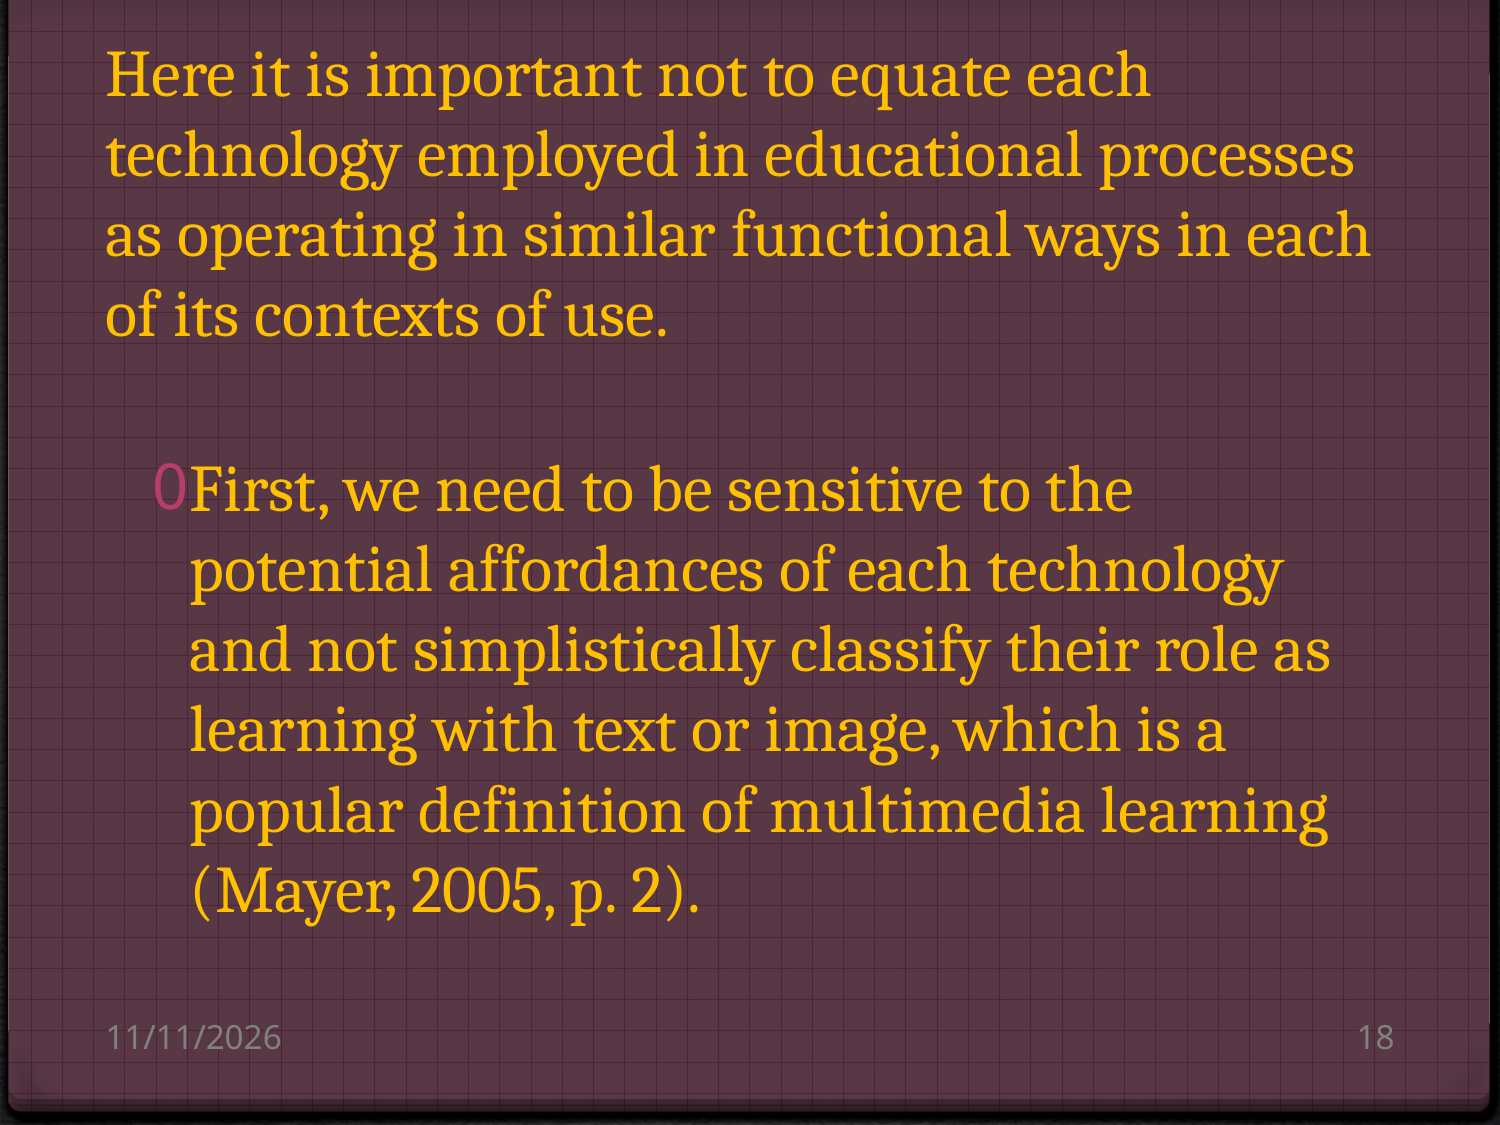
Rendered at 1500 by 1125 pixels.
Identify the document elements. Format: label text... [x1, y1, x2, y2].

list First, we need to be sensitive to the potential affordances of each technology and not simplistically classify their role as learning with text or image, which is a popular definition of multimedia learning (Mayer, 2005, p. 2). [137, 437, 1363, 1049]
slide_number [90, 1008, 441, 1069]
picture [0, 0, 1500, 1125]
slide_number 18 [1059, 1008, 1410, 1069]
title Here it is important not to equate each technology employed in educational processes as operating in similar functional ways in each of its contexts of use. [90, 71, 1410, 309]
